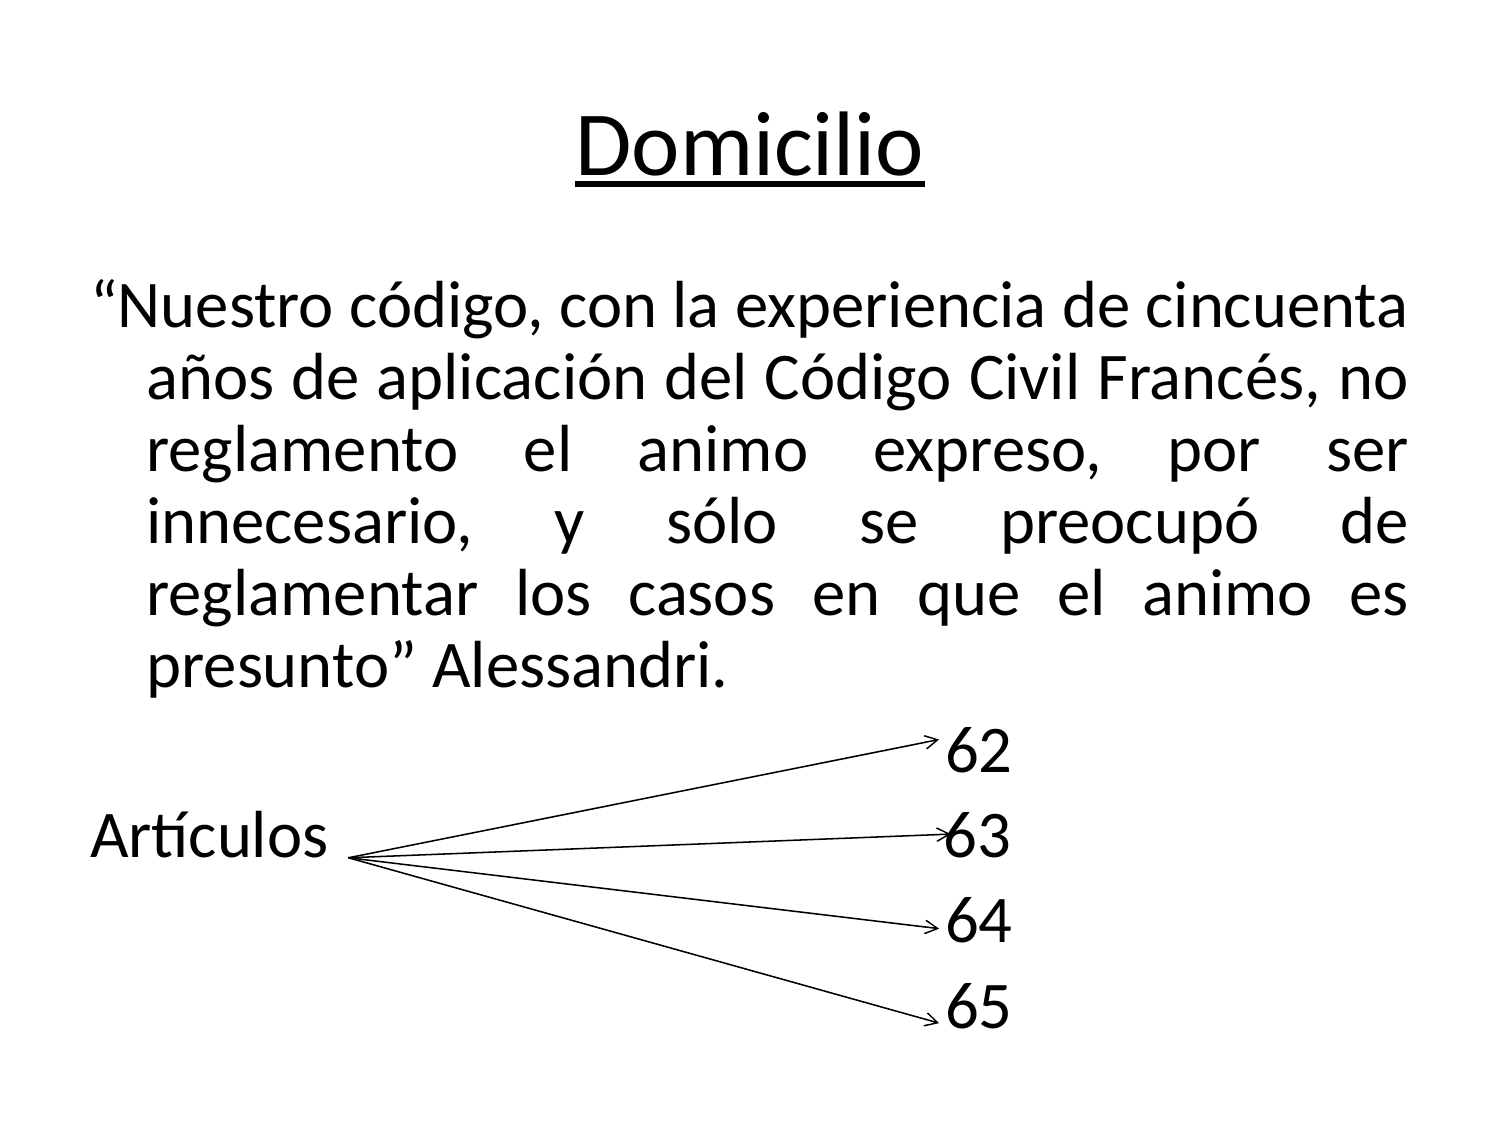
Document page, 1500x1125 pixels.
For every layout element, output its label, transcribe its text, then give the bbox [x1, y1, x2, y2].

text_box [348, 857, 940, 1024]
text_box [348, 833, 951, 858]
list “Nuestro código, con la experiencia de cincuenta años de aplicación del Código Civil Francés, no reglamento el animo expreso, por ser innecesario, y sólo se preocupó de reglamentar los casos en que el animo es presunto” Alessandri. 62 Artículos 63 64 65 [74, 262, 1426, 1125]
title Domicilio [74, 44, 1426, 233]
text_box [348, 739, 940, 833]
